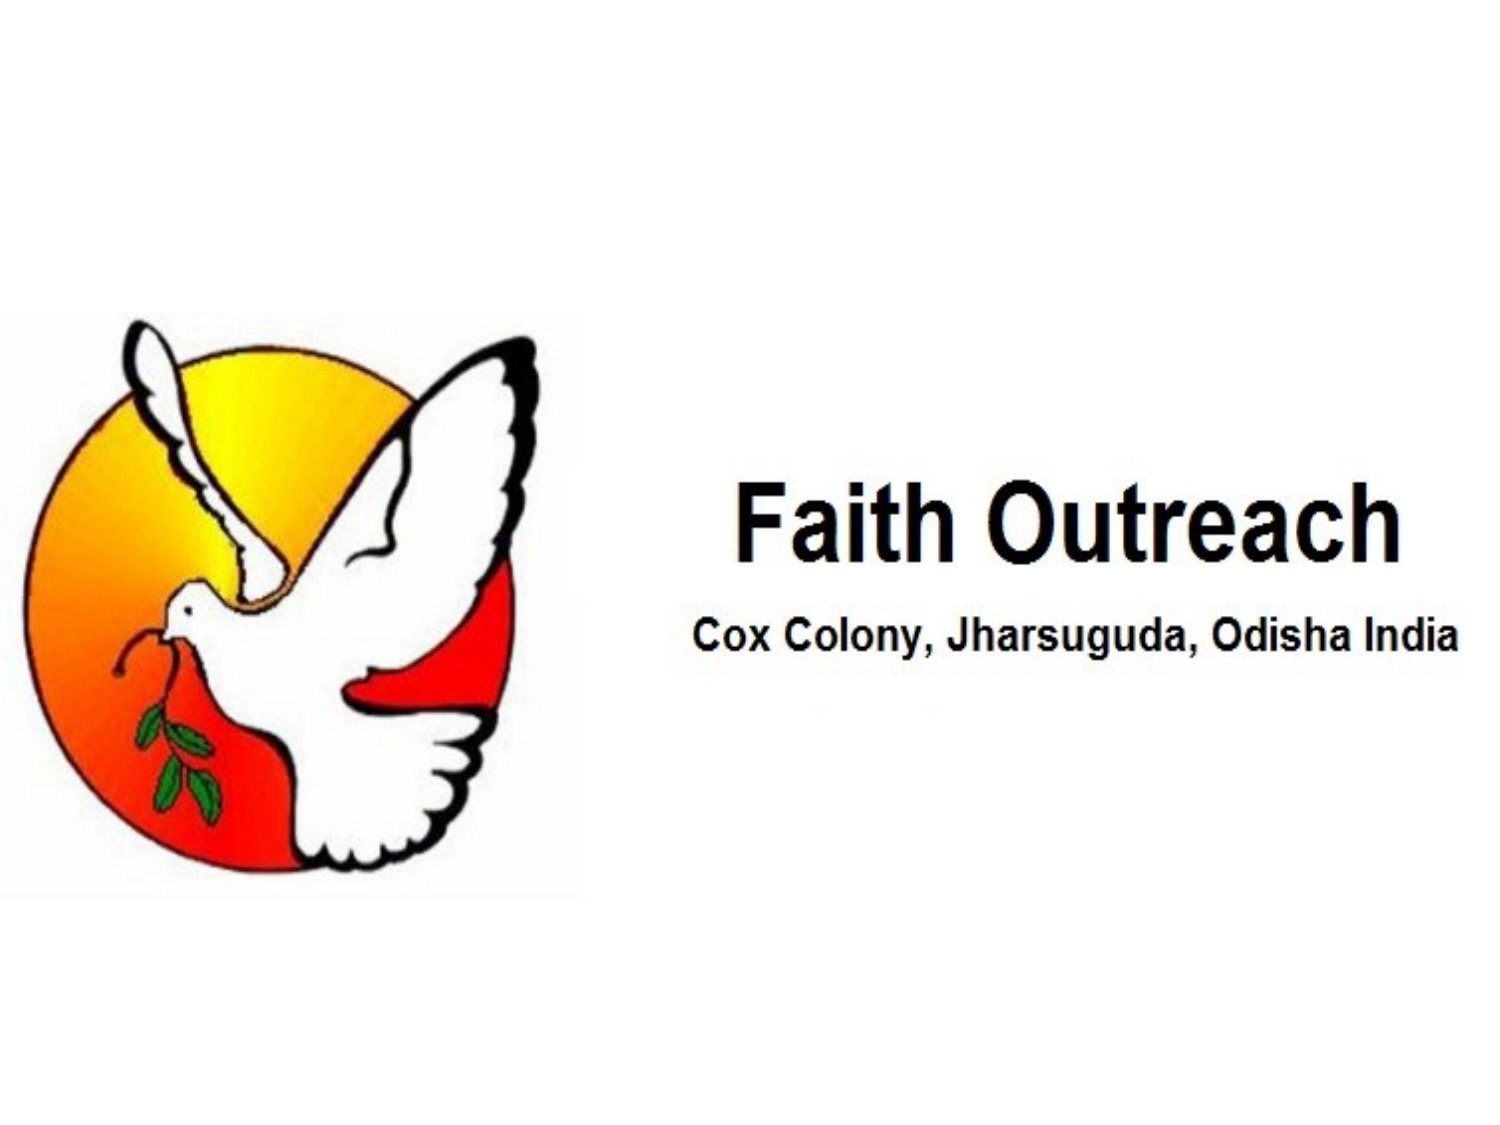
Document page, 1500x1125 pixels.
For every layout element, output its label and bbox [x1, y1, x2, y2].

list [0, 312, 1500, 901]
